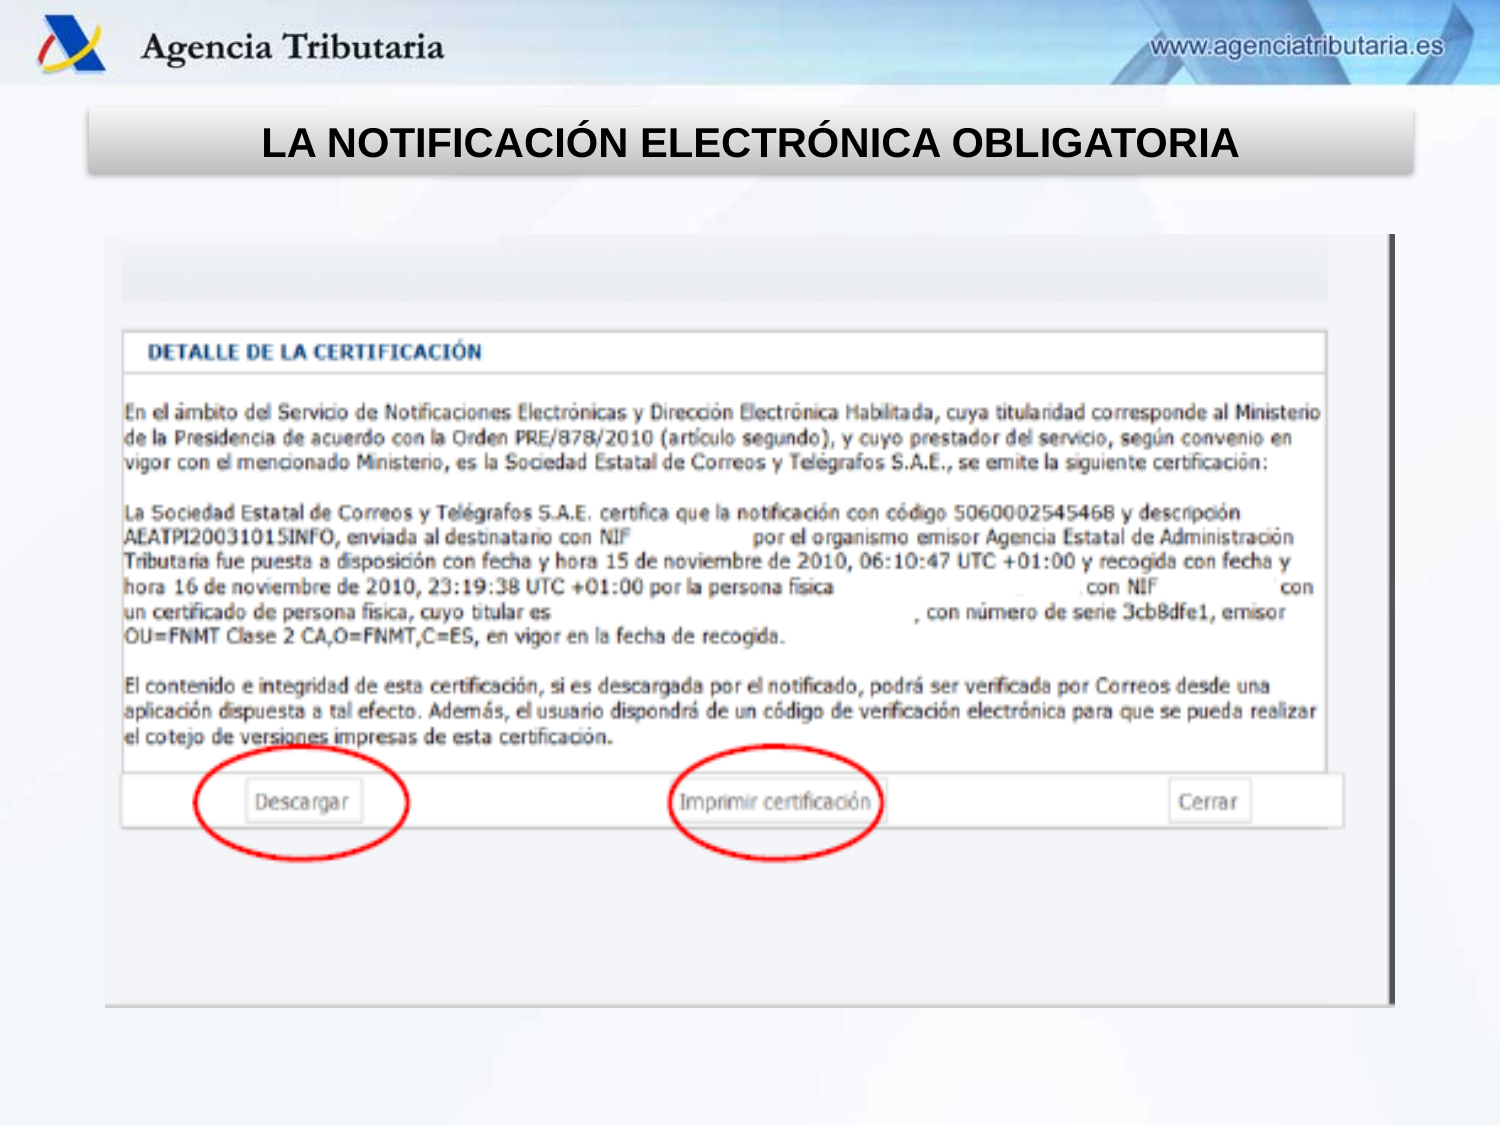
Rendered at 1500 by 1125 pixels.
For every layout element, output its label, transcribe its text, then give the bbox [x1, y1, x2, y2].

text_box LA NOTIFICACIÓN ELECTRÓNICA OBLIGATORIA [88, 107, 1413, 173]
picture [0, 0, 1500, 1125]
